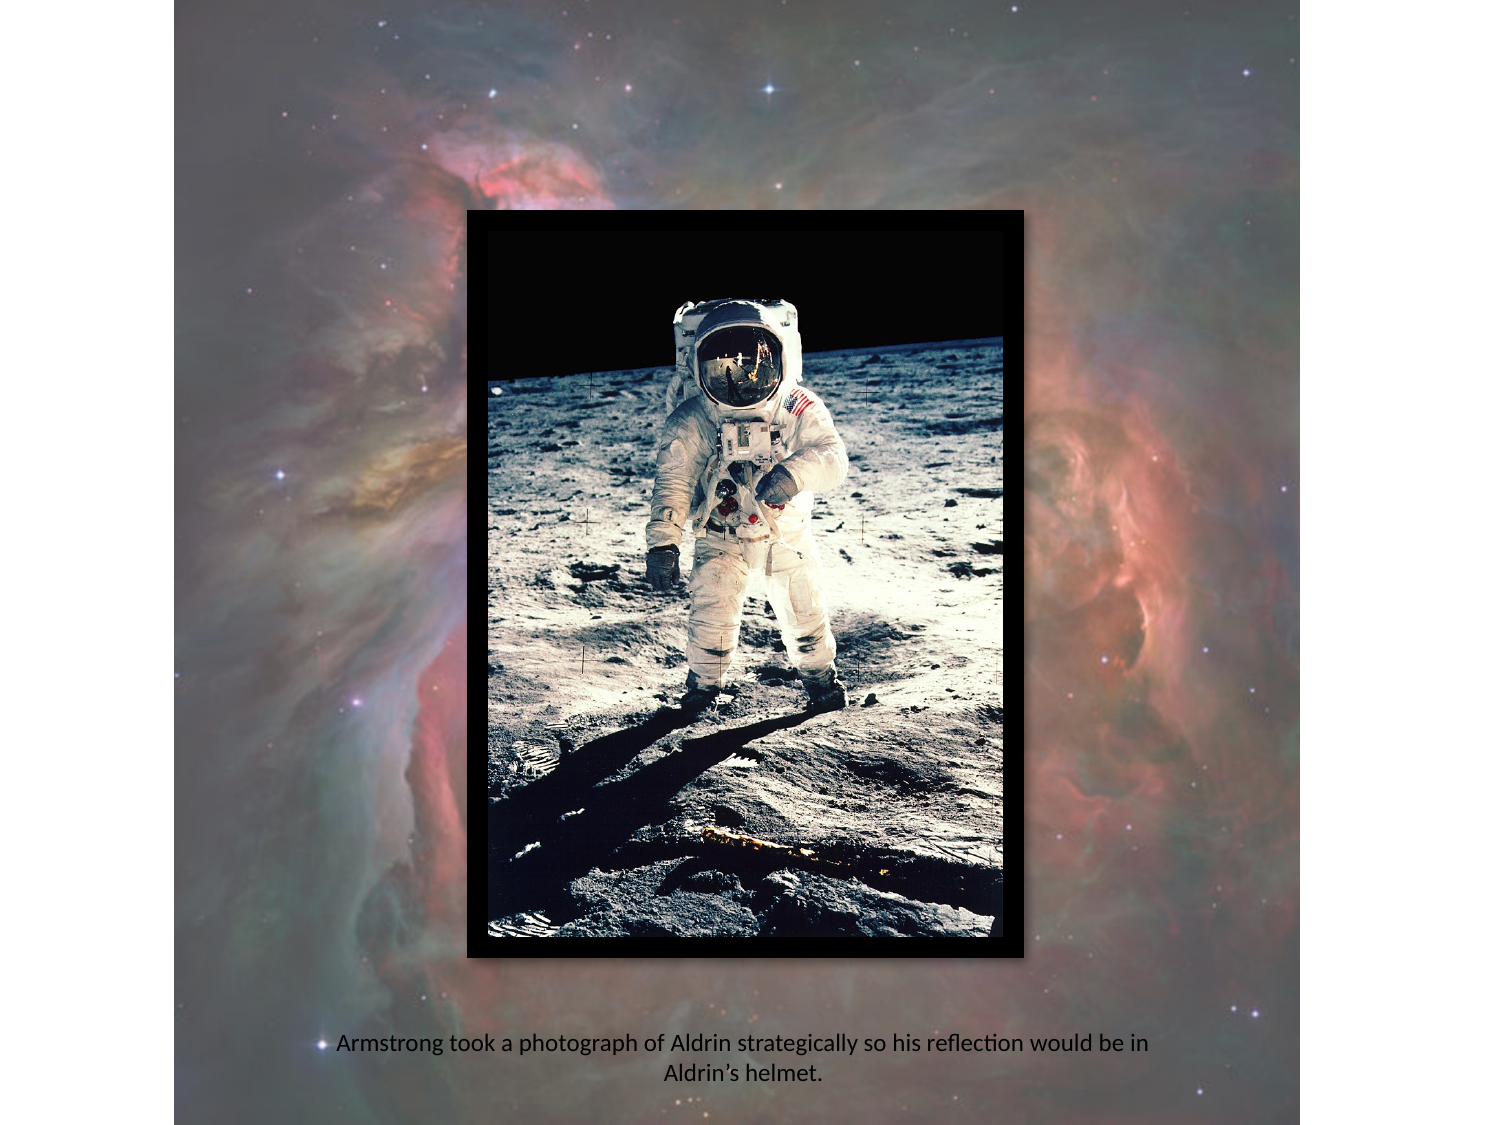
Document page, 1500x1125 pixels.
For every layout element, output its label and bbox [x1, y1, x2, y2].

picture [174, 0, 1301, 1125]
